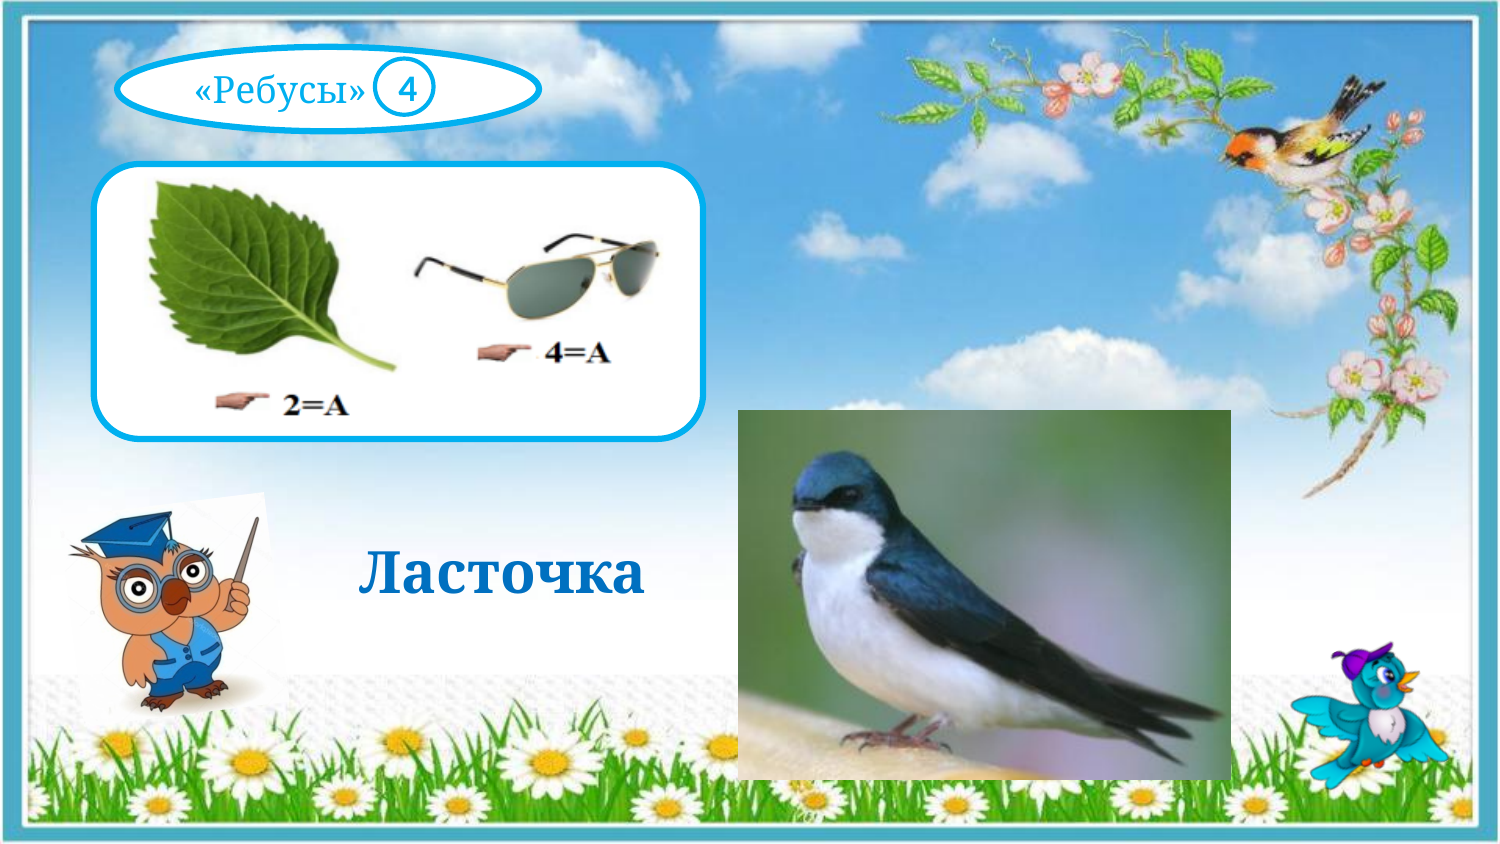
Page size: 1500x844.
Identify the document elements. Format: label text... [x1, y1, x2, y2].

picture [0, 0, 1500, 844]
text_box «Ребусы» [117, 46, 539, 132]
text_box Ласточка [344, 527, 662, 613]
text_box 4 [372, 56, 436, 117]
